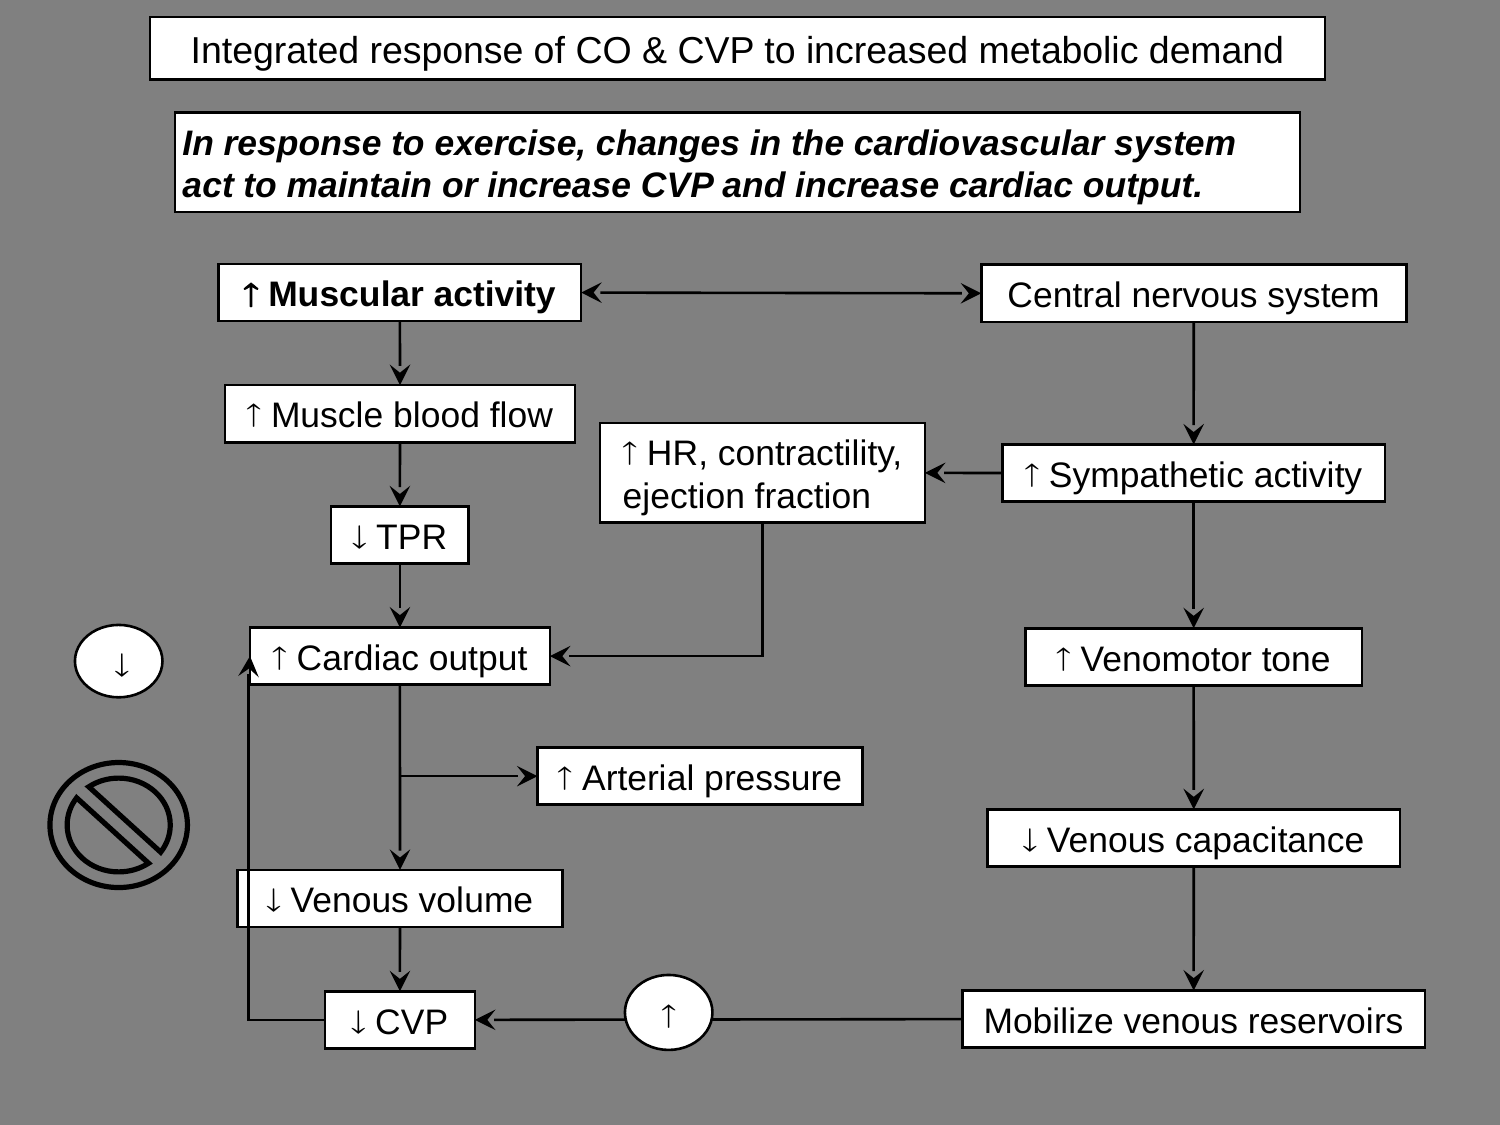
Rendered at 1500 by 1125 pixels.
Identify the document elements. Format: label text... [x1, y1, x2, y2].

text_box In response to exercise, changes in the cardiovascular system act to maintain or increase CVP and increase cardiac output. [174, 112, 1300, 213]
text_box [49, 262, 1426, 1051]
title Integrated response of CO & CVP to increased metabolic demand [149, 16, 1326, 81]
